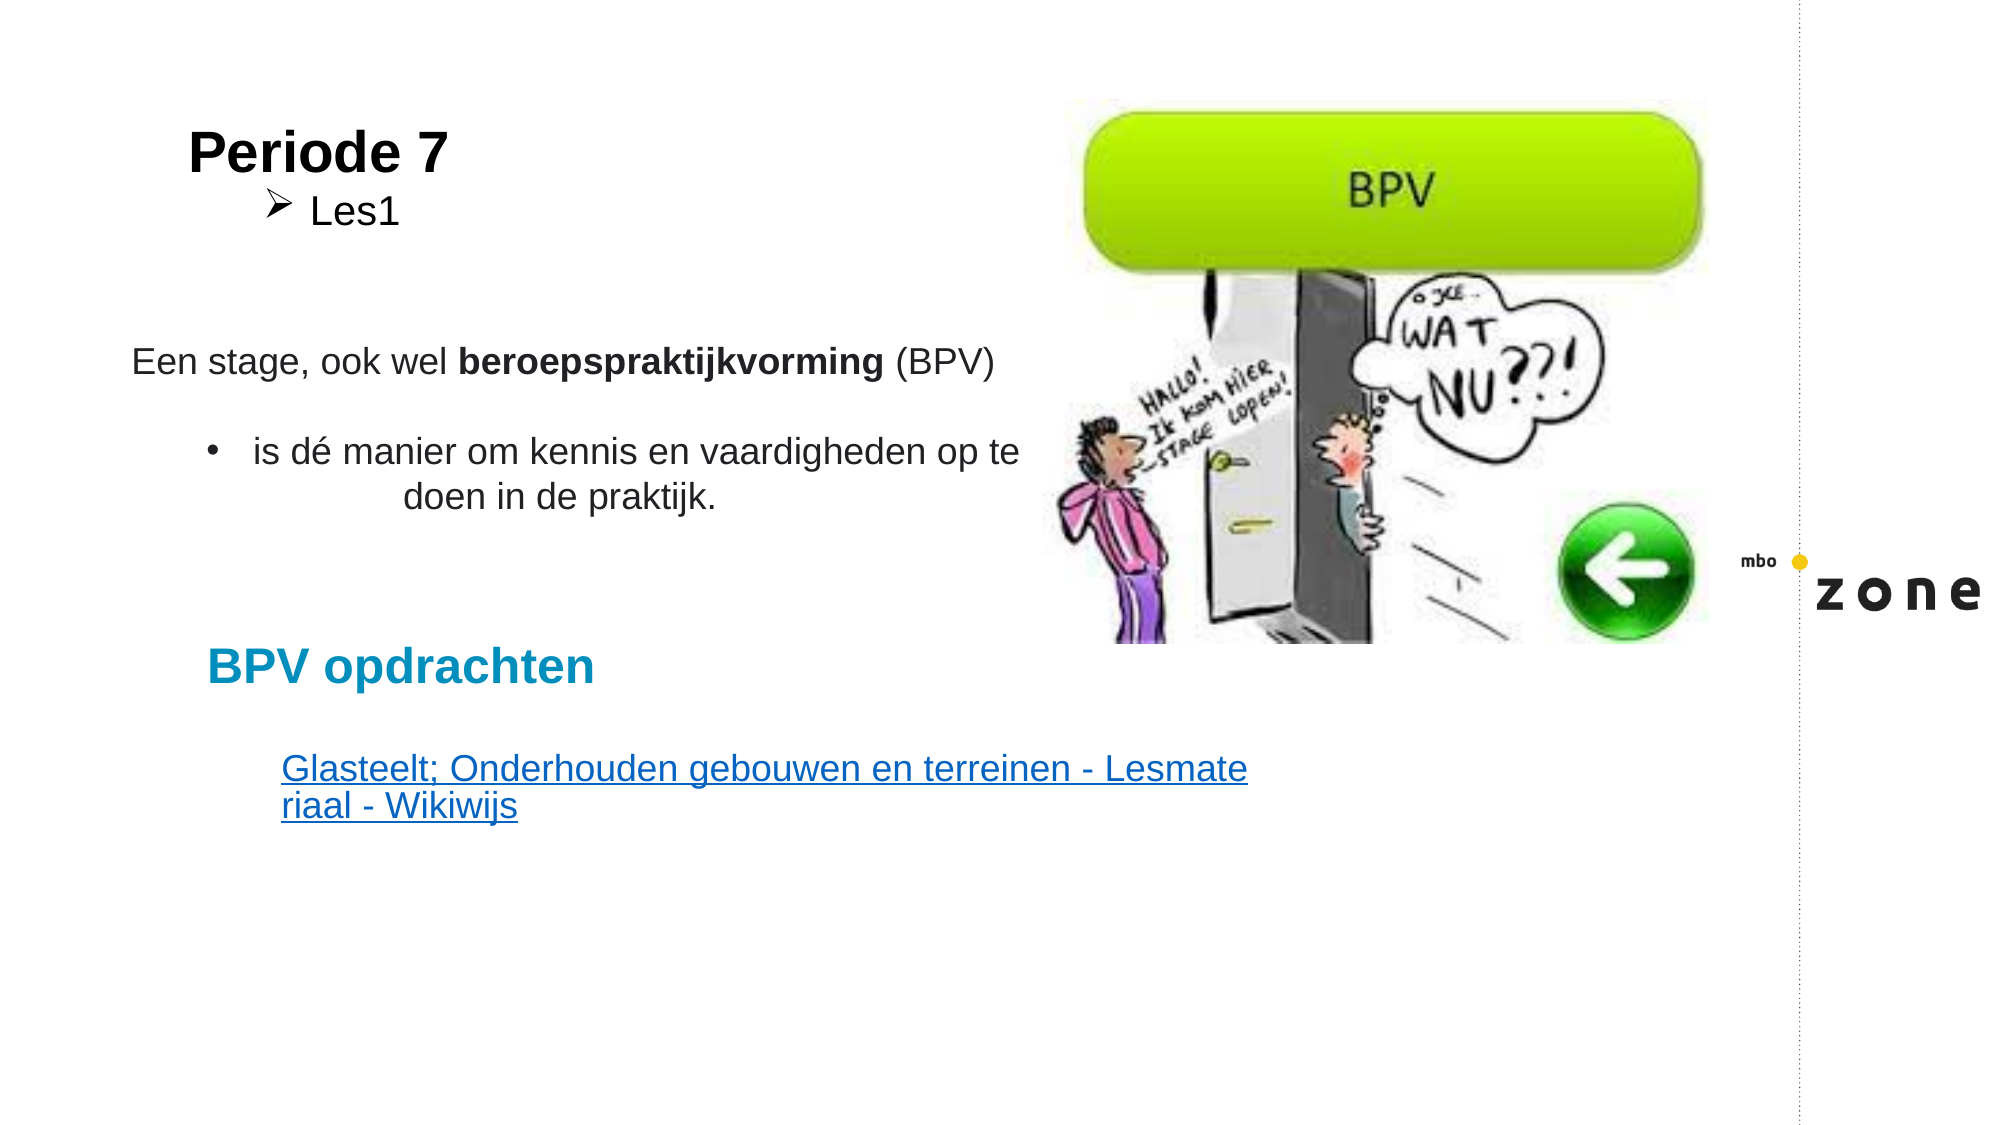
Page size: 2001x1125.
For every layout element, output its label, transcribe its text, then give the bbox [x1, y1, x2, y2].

text_box Een stage, ook wel beroepspraktijkvorming (BPV) is dé manier om kennis en vaardigheden op te doen in de praktijk. [116, 329, 1022, 525]
picture [1022, 0, 2001, 1125]
text_box Periode 7 Les1 [173, 106, 499, 242]
text_box BPV opdrachten [192, 626, 1193, 702]
text_box Glasteelt; Onderhouden gebouwen en terreinen - Lesmateriaal - Wikiwijs [266, 736, 1267, 797]
